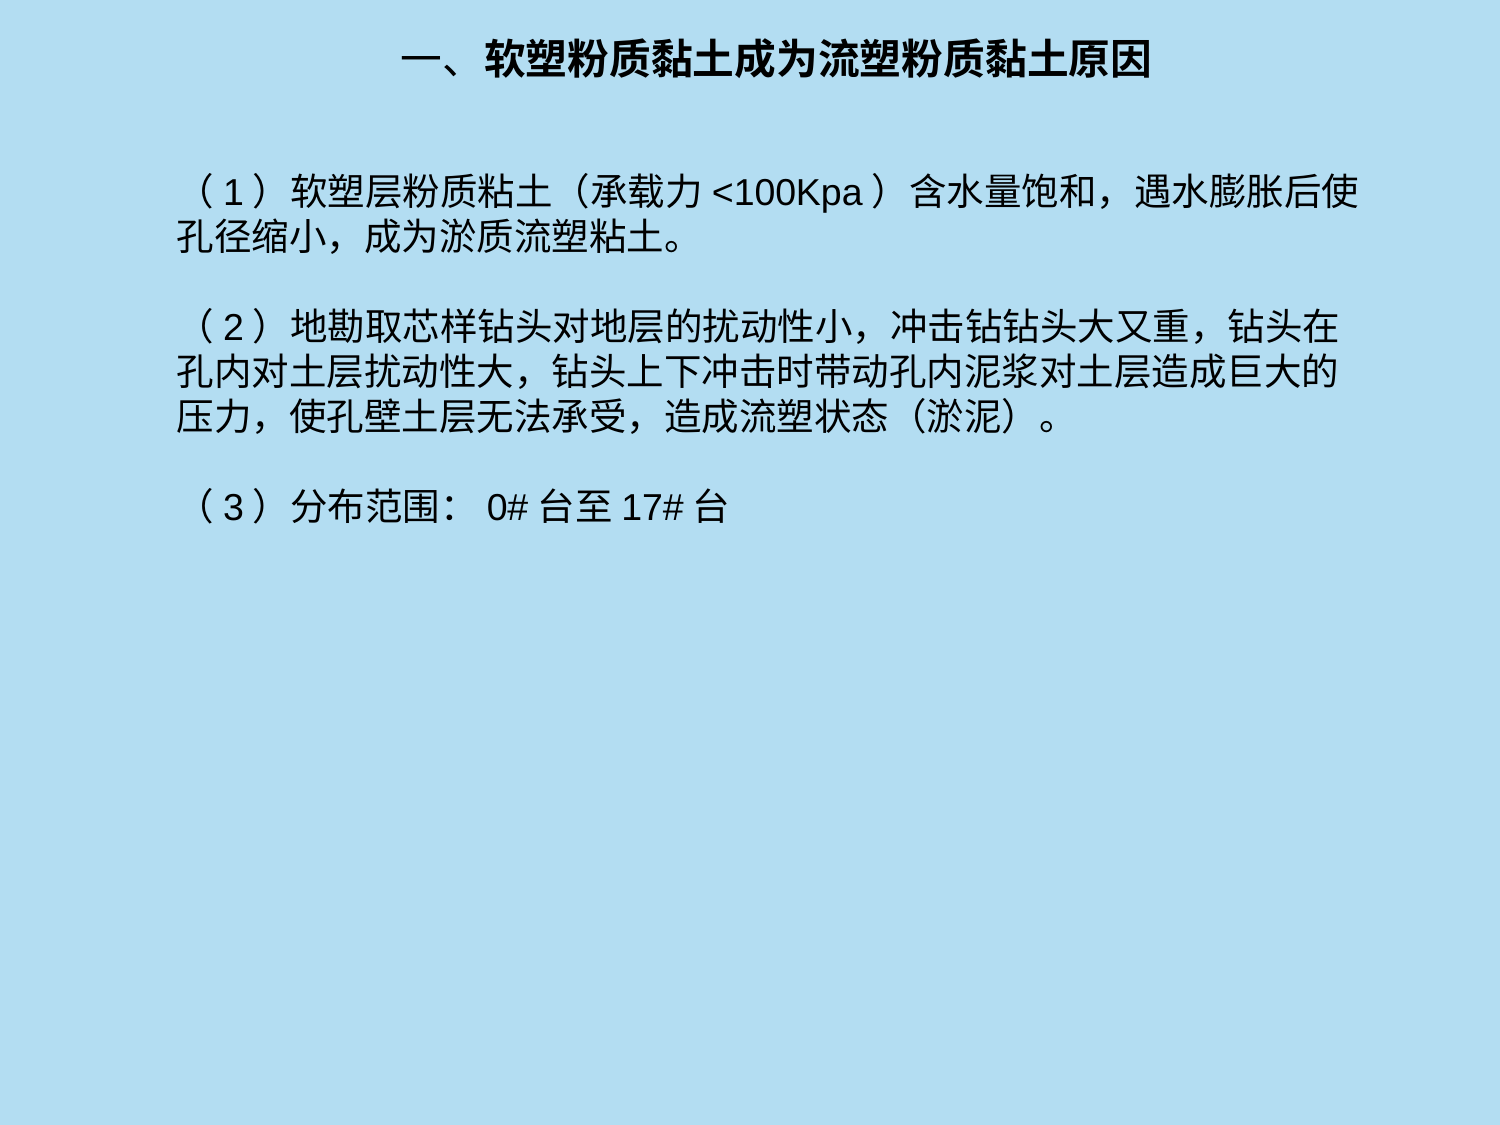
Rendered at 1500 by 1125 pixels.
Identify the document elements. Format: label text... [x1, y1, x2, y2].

list 一、软塑粉质黏土成为流塑粉质黏土原因 [123, 30, 1429, 209]
text_box （1）软塑层粉质粘土（承载力<100Kpa）含水量饱和，遇水膨胀后使孔径缩小，成为淤质流塑粘土。 （2）地勘取芯样钻头对地层的扰动性小，冲击钻钻头大又重，钻头在孔内对土层扰动性大，钻头上下冲击时带动孔内泥浆对土层造成巨大的压力，使孔壁土层无法承受，造成流塑状态（淤泥）。 （3）分布范围：0#台至17#台 [161, 160, 1391, 581]
